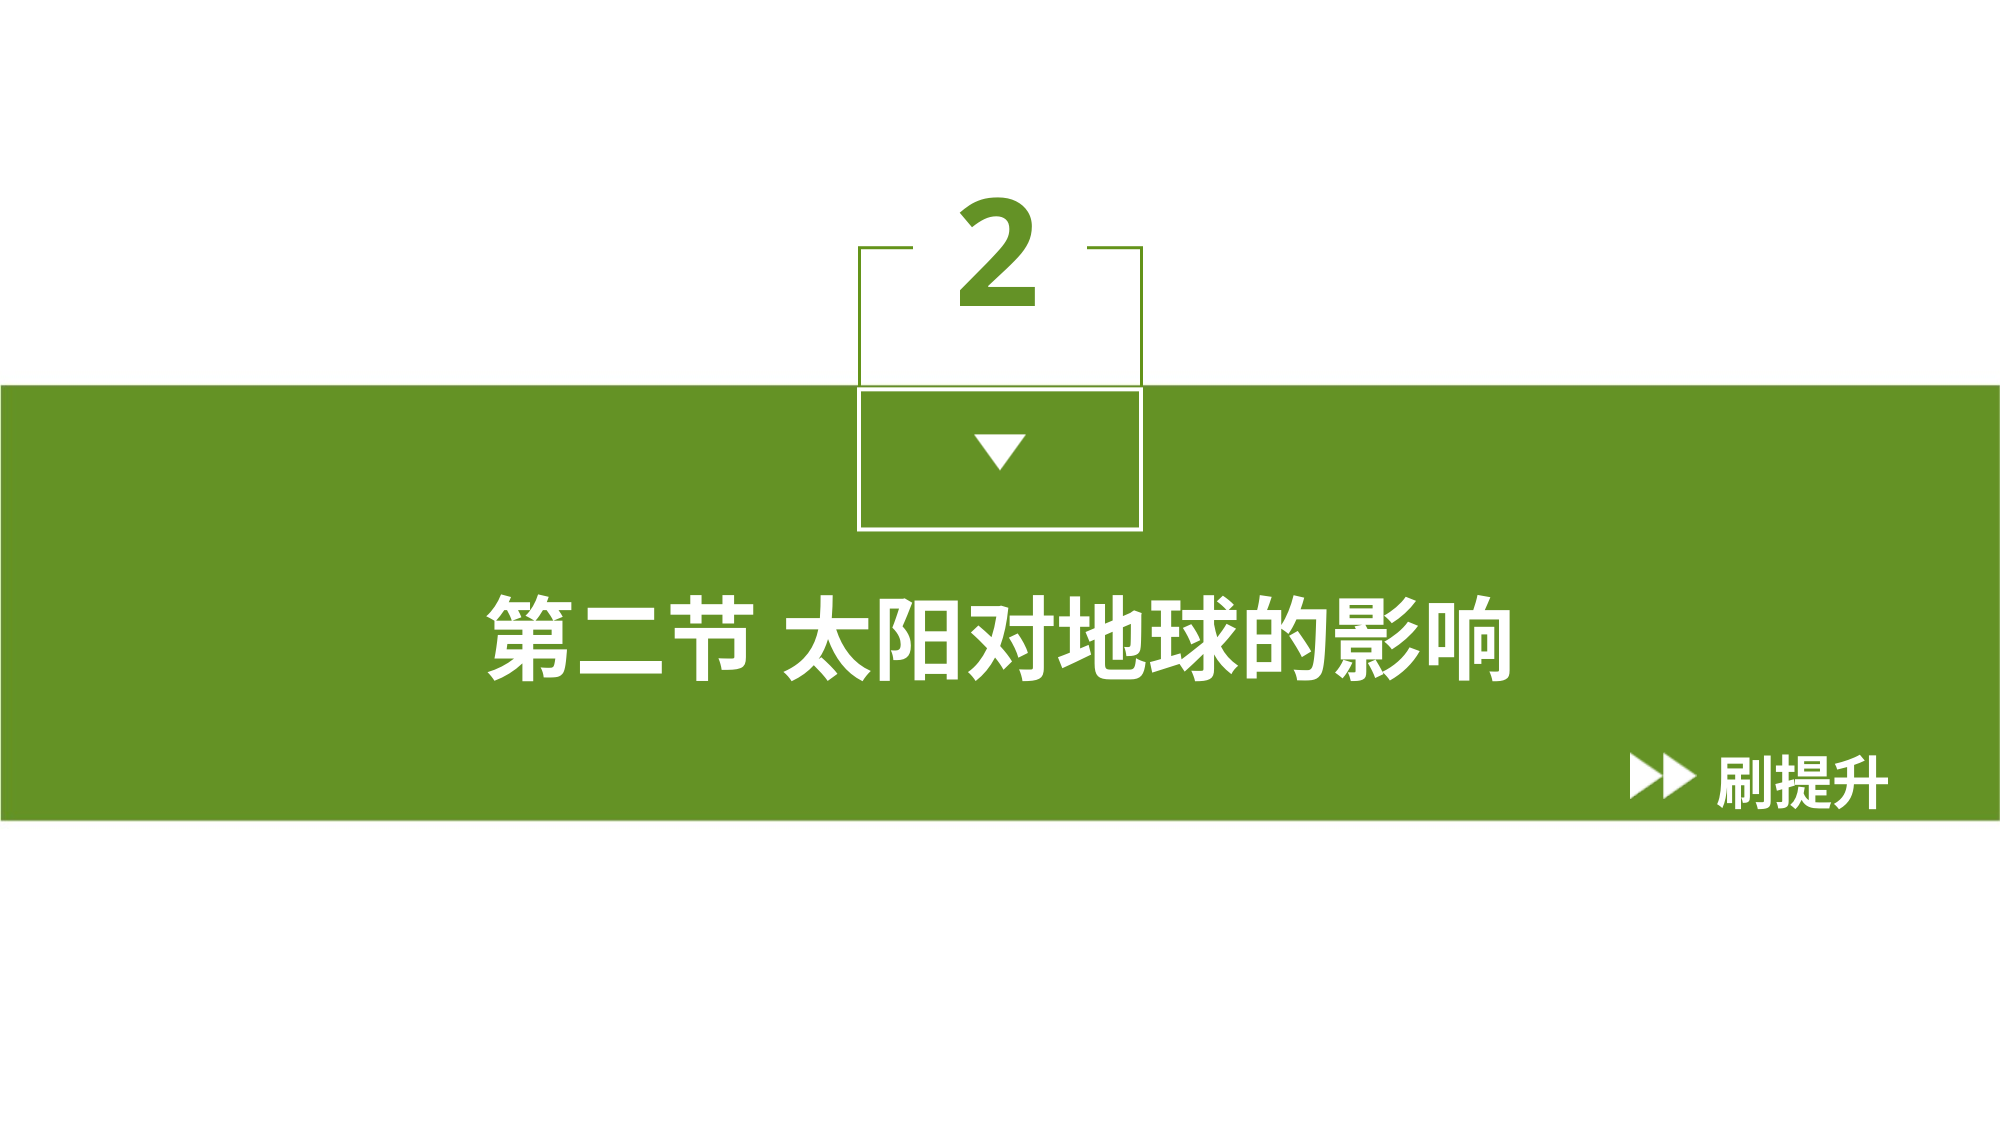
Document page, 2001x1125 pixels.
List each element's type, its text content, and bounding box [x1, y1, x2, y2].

picture [0, 699, 2000, 1125]
text_box 第二节 太阳对地球的影响 [0, 572, 2000, 699]
text_box 刷提升 [1715, 712, 1997, 818]
picture [0, 0, 2000, 572]
text_box 2 [865, 148, 1130, 345]
